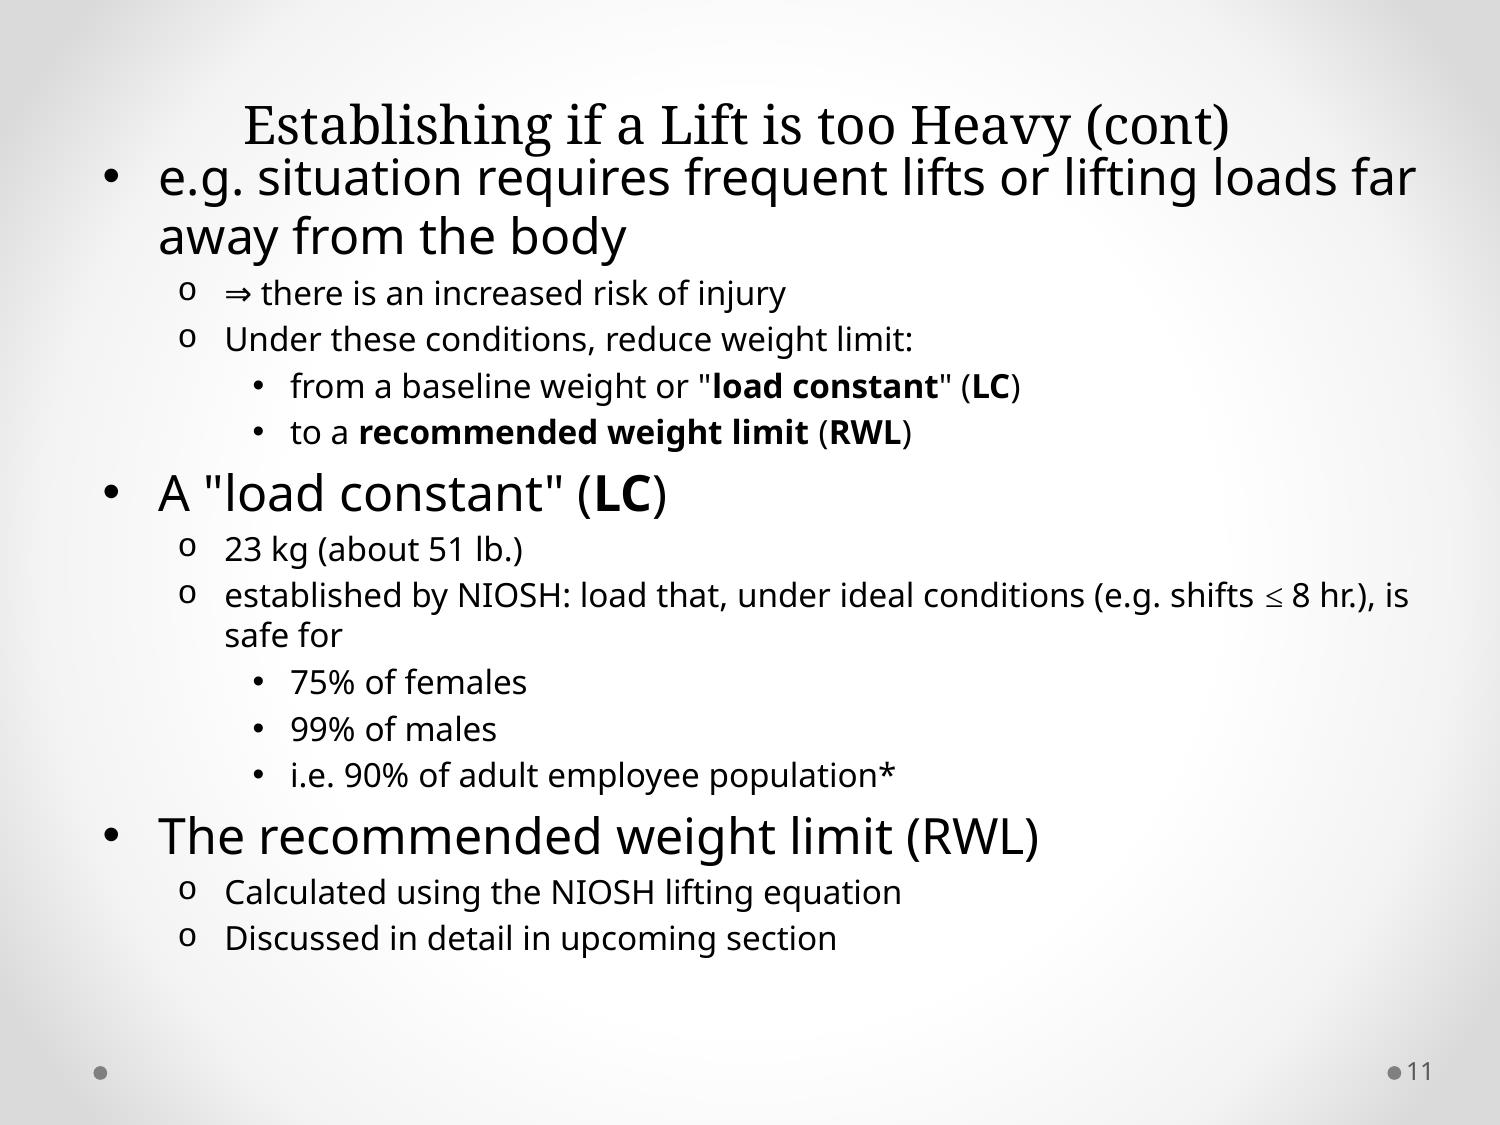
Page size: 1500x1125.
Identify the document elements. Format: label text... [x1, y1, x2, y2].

picture [0, 0, 1500, 1125]
list e.g. situation requires frequent lifts or lifting loads far away from the body ⇒ there is an increased risk of injury Under these conditions, reduce weight limit: from a baseline weight or "load constant" (LC) to a recommended weight limit (RWL) A "load constant" (LC) 23 kg (about 51 lb.) established by NIOSH: load that, under ideal conditions (e.g. shifts ≤ 8 hr.), is safe for 75% of females 99% of males i.e. 90% of adult employee population* The recommended weight limit (RWL) Calculated using the NIOSH lifting equation Discussed in detail in upcoming section [87, 137, 1450, 1113]
slide_number 11 [1401, 1042, 1494, 1103]
title Establishing if a Lift is too Heavy (cont) [62, 62, 1413, 163]
